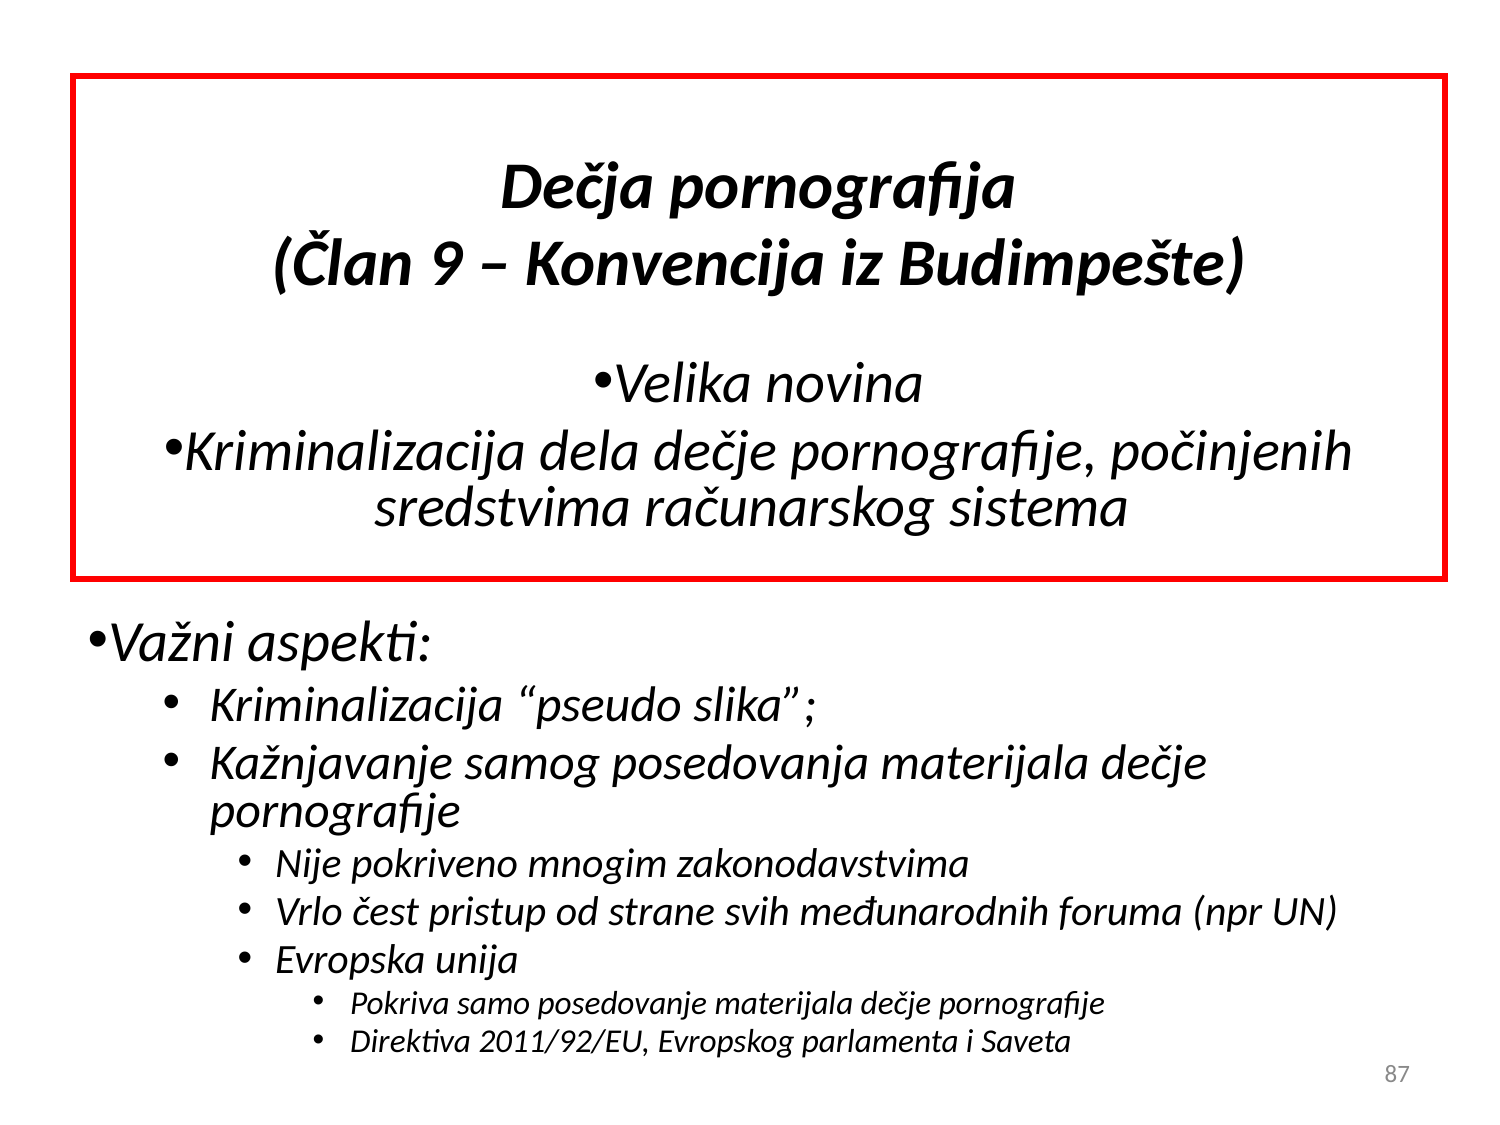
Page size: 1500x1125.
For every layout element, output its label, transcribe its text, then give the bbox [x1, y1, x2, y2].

slide_number 87 [1074, 1042, 1425, 1103]
list Dečja pornografija (Član 9 – Konvencija iz Budimpešte) Velika novina Kriminalizacija dela dečje pornografije, počinjenih sredstvima računarskog sistema Važni aspekti: Kriminalizacija “pseudo slika”; Kažnjavanje samog posedovanja materijala dečje pornografije Nije pokriveno mnogim zakonodavstvima Vrlo čest pristup od strane svih međunarodnih foruma (npr UN) Evropska unija Pokriva samo posedovanje materijala dečje pornografije Direktiva 2011/92/EU, Evropskog parlamenta i Saveta [72, 75, 1446, 580]
